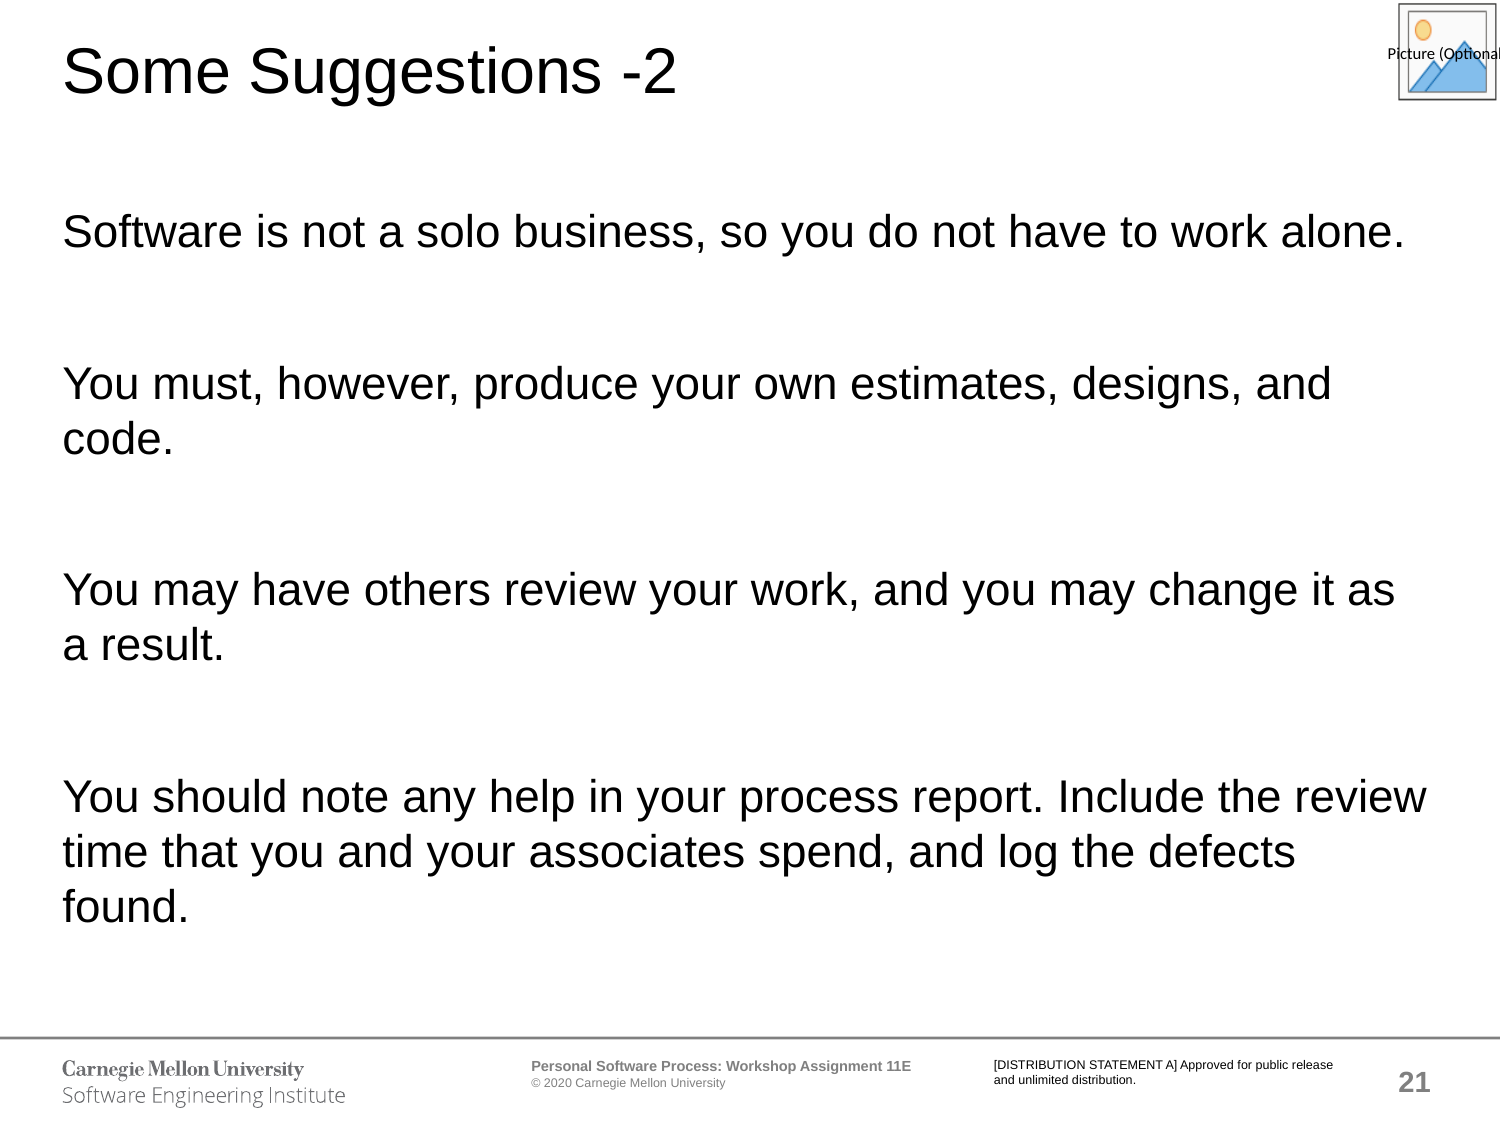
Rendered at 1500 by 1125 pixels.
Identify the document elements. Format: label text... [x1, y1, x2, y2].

title Some Suggestions -2 [62, 37, 1338, 182]
picture [1394, 0, 1500, 105]
list Software is not a solo business, so you do not have to work alone. You must, however, produce your own estimates, designs, and code. You may have others review your work, and you may change it as a result. You should note any help in your process report. Include the review time that you and your associates spend, and log the defects found. [62, 201, 1431, 1000]
